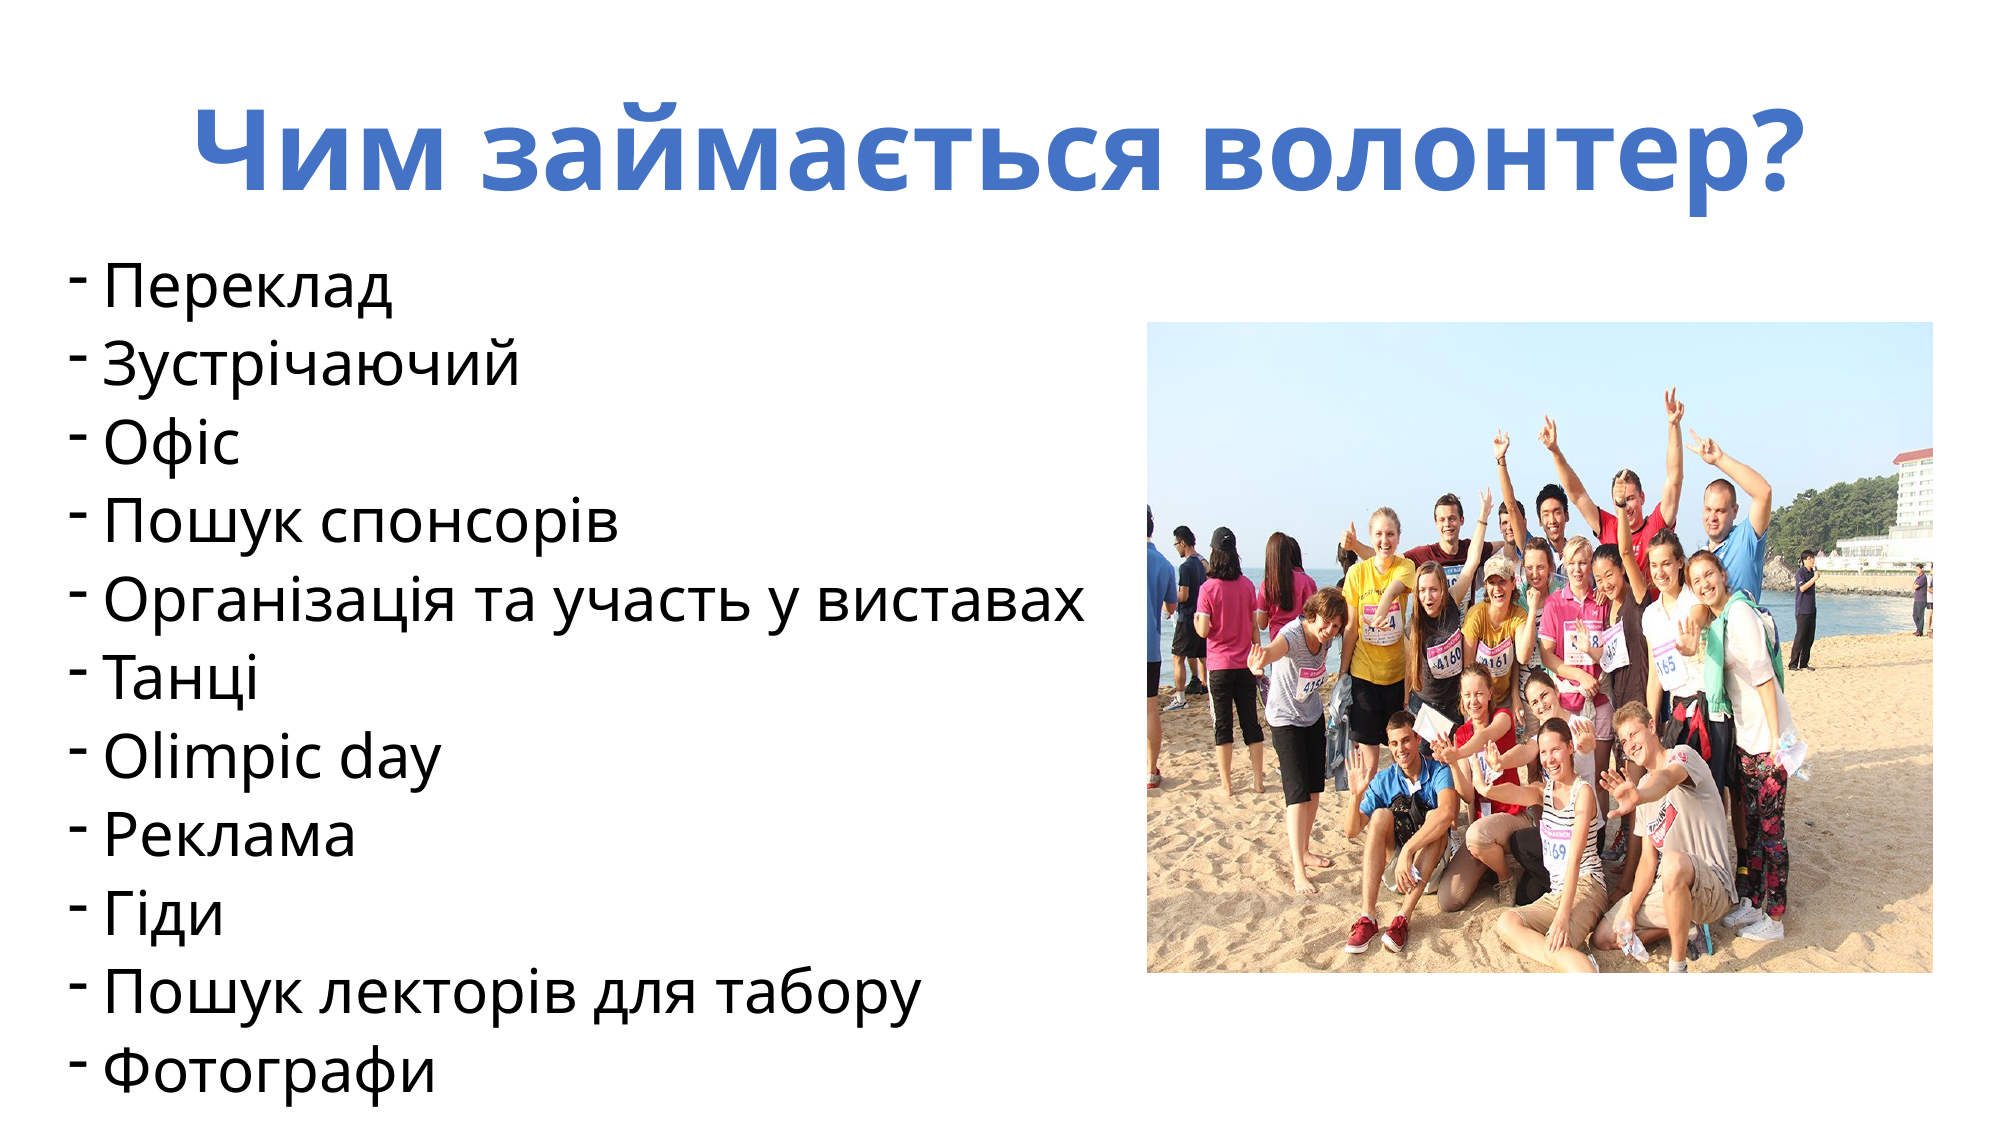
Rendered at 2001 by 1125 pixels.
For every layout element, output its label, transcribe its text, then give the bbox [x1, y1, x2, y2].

picture [1146, 322, 1933, 973]
list Переклад Зустрічаючий Офіс Пошук спонсорів Організація та участь у виставах Танці Olimpic day Реклама Гіди Пошук лекторів для табору Фотографи [52, 246, 1778, 1125]
text_box Чим займається волонтер? [177, 70, 1823, 221]
